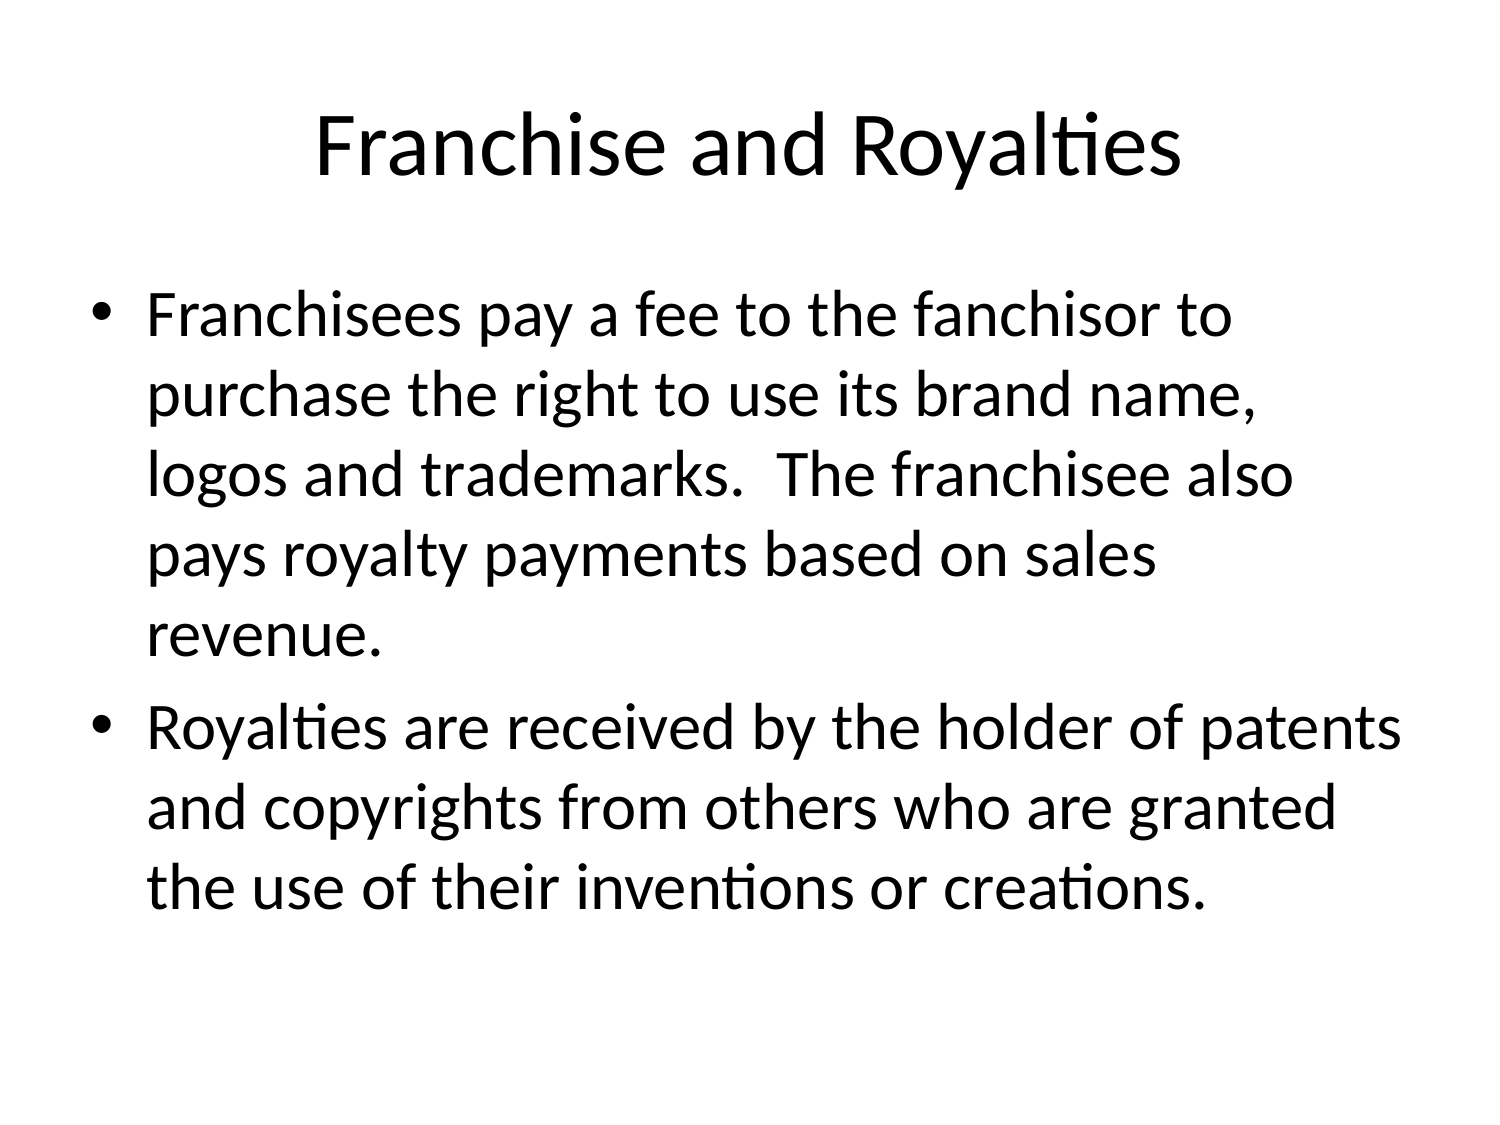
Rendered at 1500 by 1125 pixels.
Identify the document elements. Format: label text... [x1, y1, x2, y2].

list Franchisees pay a fee to the fanchisor to purchase the right to use its brand name, logos and trademarks. The franchisee also pays royalty payments based on sales revenue. Royalties are received by the holder of patents and copyrights from others who are granted the use of their inventions or creations. [75, 262, 1425, 1005]
title Franchise and Royalties [75, 45, 1425, 233]
